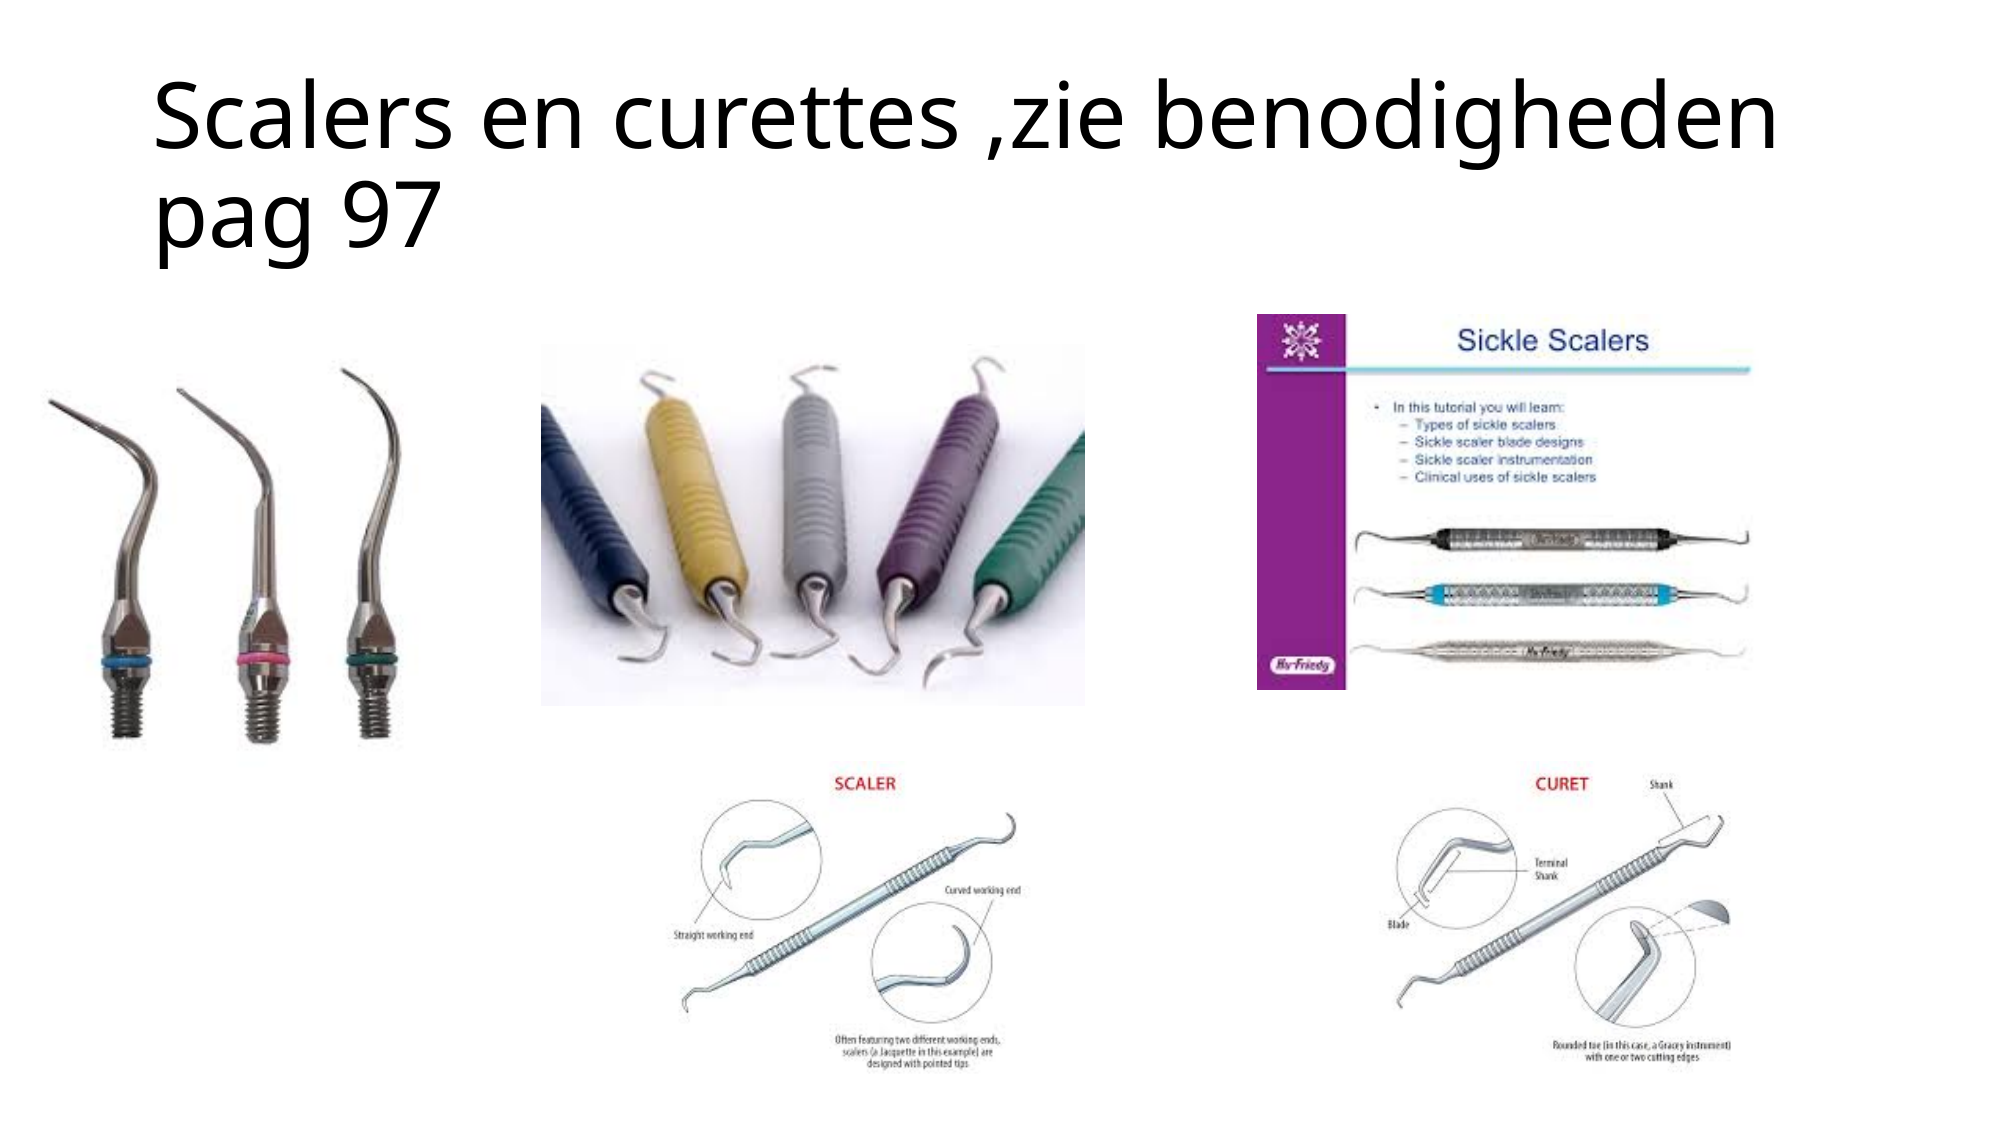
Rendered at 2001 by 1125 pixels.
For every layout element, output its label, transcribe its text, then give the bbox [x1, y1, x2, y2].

picture [654, 761, 1046, 1077]
title Scalers en curettes ,zie benodigheden pag 97 [137, 59, 1863, 278]
picture [1257, 314, 1759, 690]
picture [1367, 761, 1759, 1077]
picture [26, 344, 451, 768]
picture [541, 344, 1085, 706]
